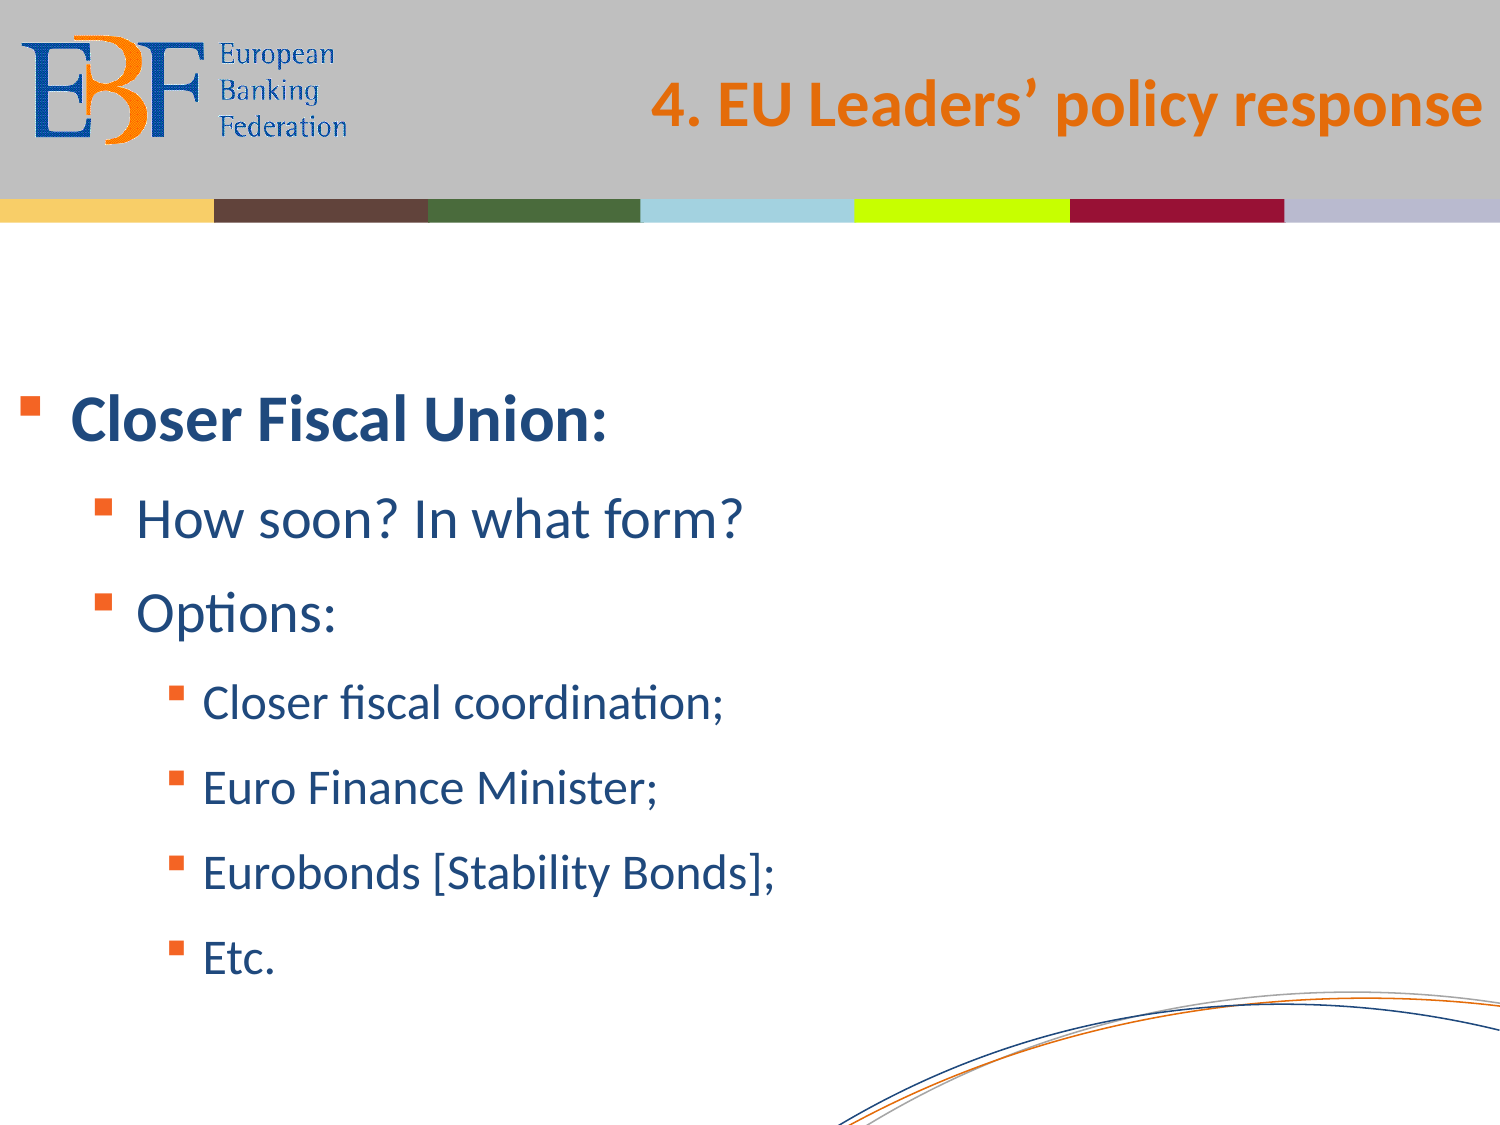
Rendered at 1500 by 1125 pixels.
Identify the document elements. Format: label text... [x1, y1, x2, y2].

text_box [0, 198, 1500, 223]
text_box 4. EU Leaders’ policy response [0, 0, 1500, 198]
list Closer Fiscal Union: How soon? In what form? Options: Closer fiscal coordination; Euro Finance Minister; Eurobonds [Stability Bonds]; Etc. [0, 234, 1500, 1125]
picture [11, 11, 352, 157]
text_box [827, 958, 1500, 1091]
